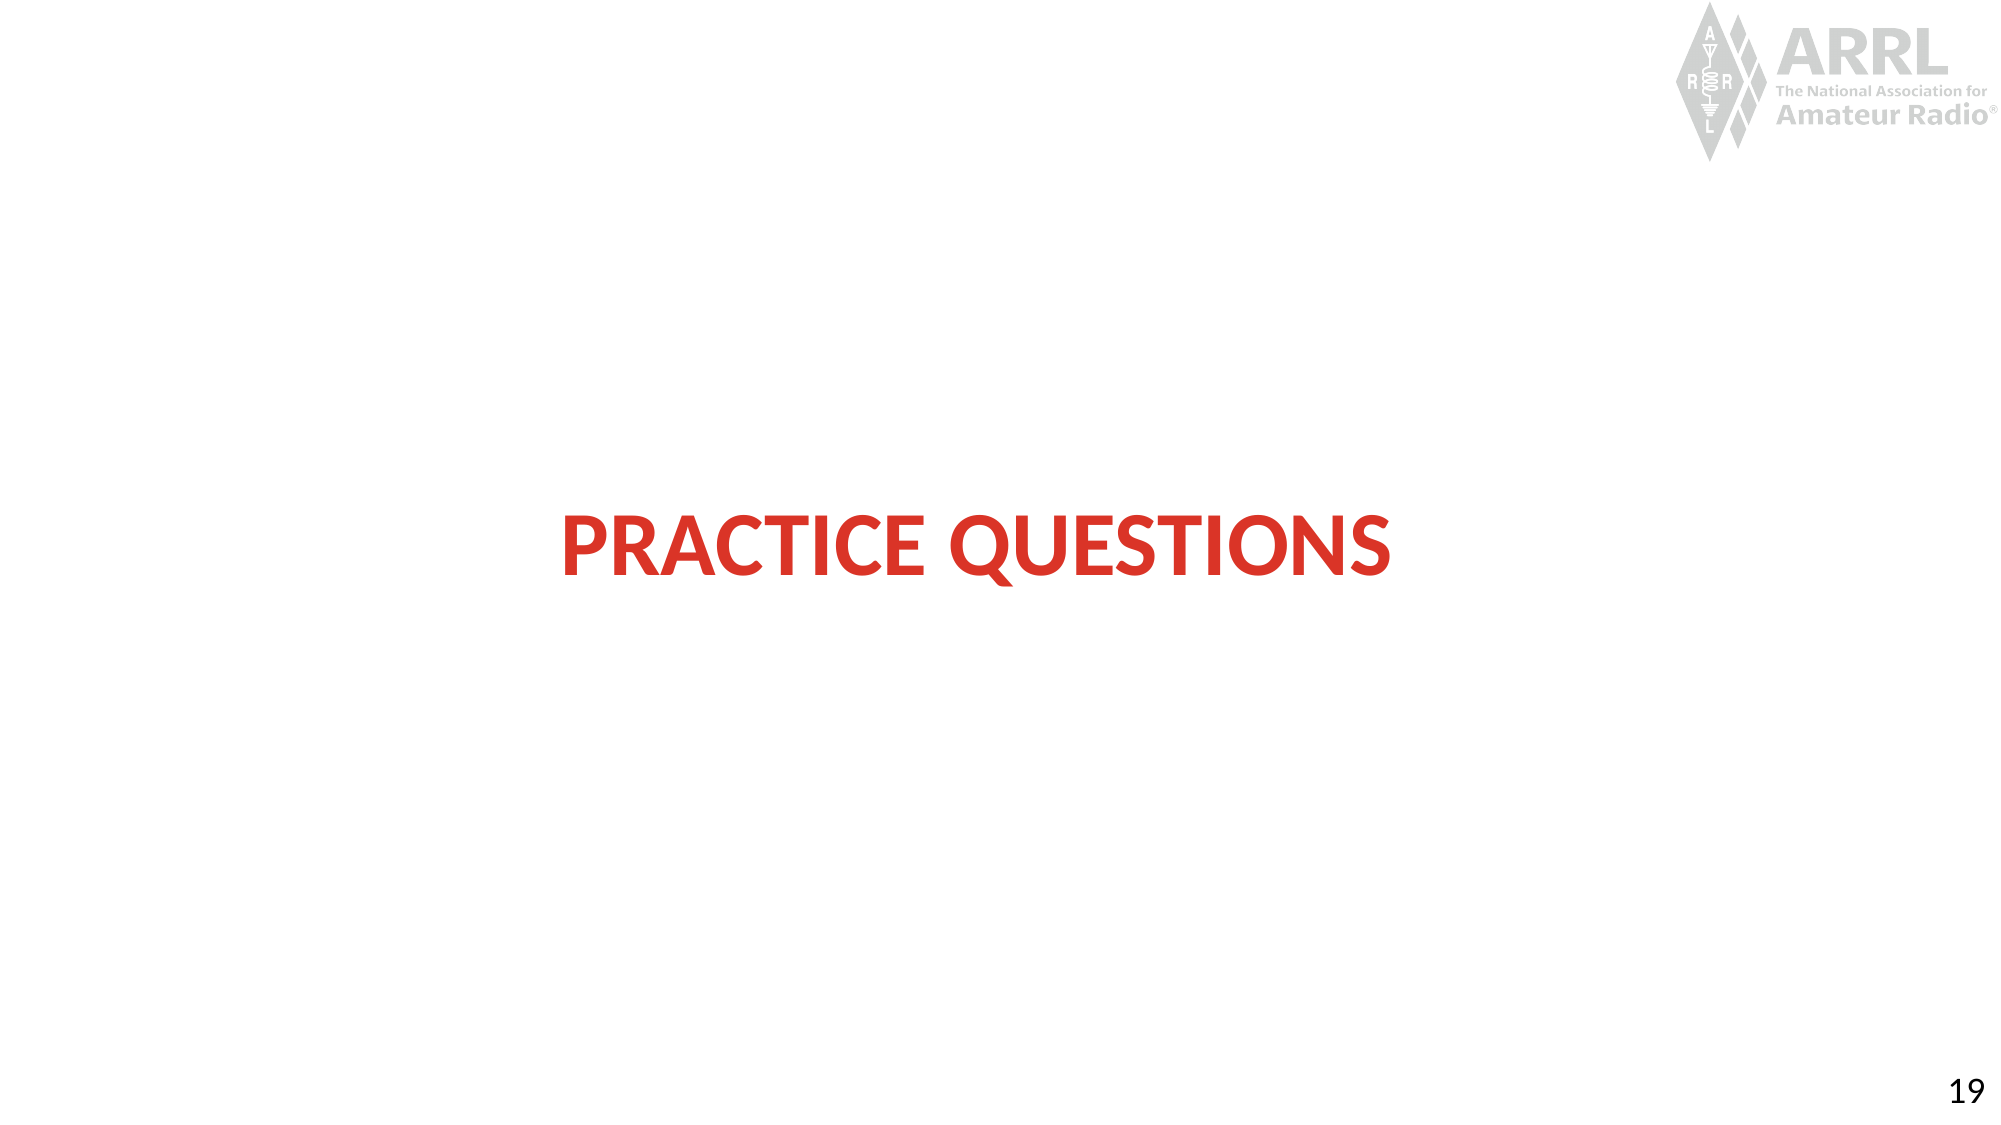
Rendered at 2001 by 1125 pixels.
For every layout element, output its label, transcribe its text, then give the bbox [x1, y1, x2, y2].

picture [1674, 0, 2000, 164]
title PRACTICE QUESTIONS [114, 437, 1840, 655]
